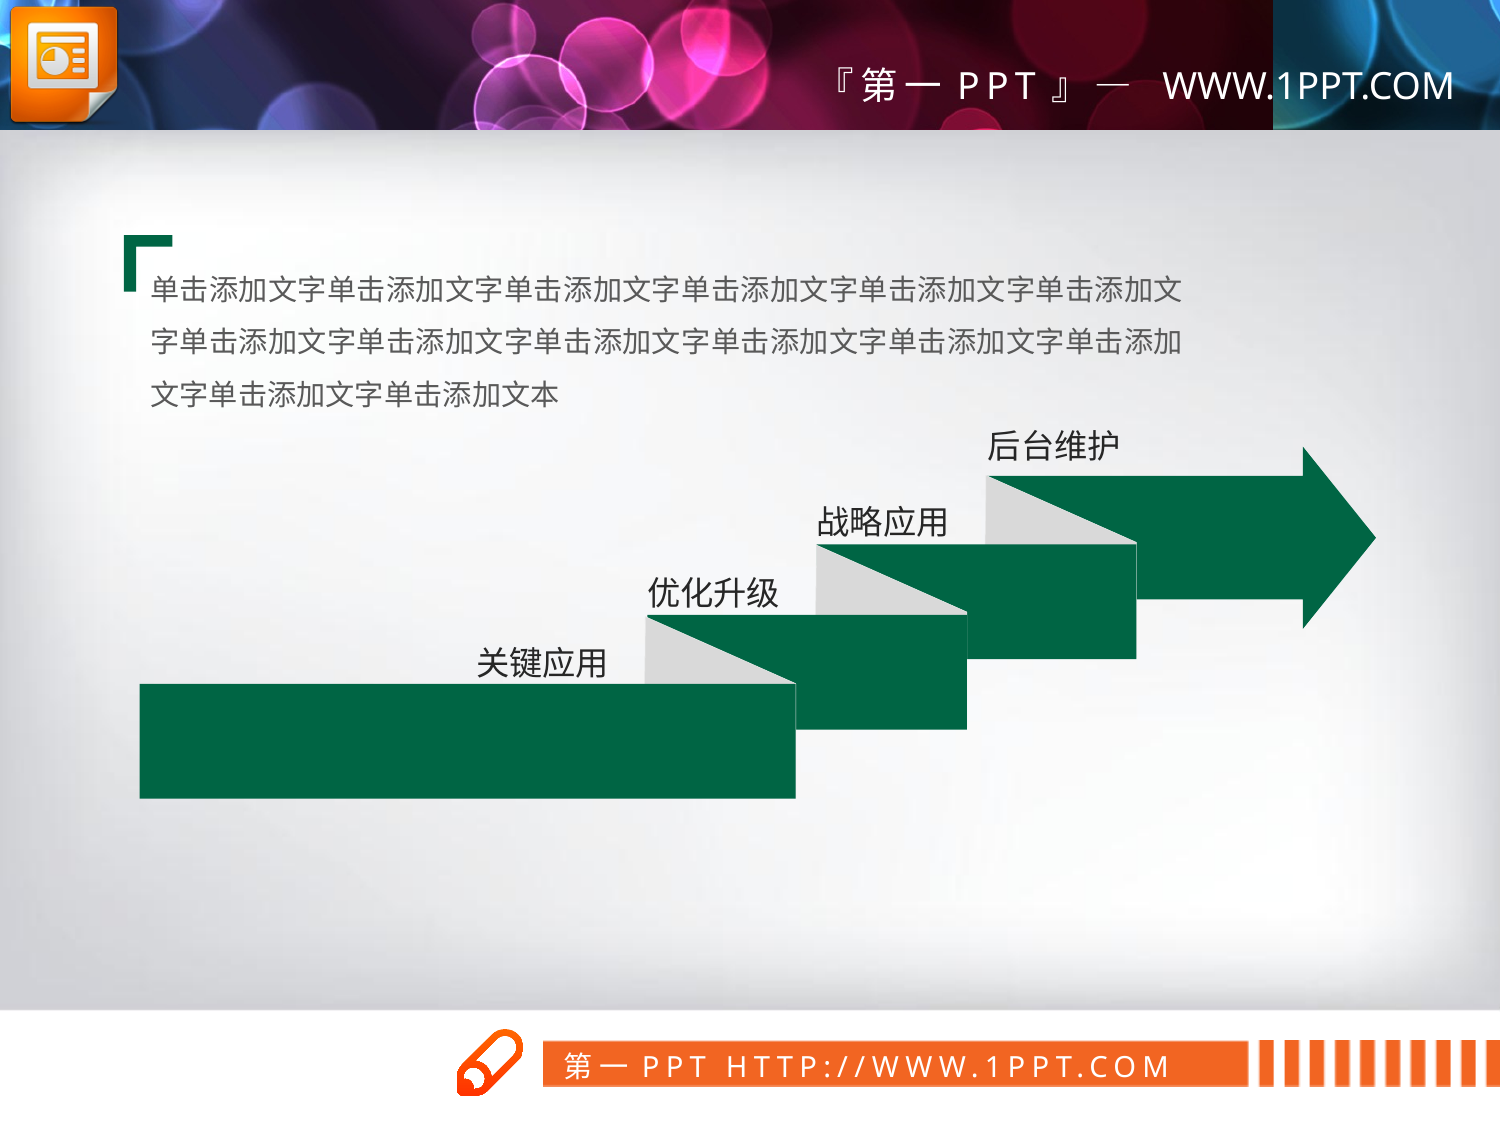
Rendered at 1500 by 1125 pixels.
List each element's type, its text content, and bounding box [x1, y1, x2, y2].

text_box [645, 613, 969, 732]
text_box 优化升级 [647, 563, 809, 612]
text_box 后台维护 [987, 419, 1150, 465]
text_box [813, 543, 969, 613]
text_box [642, 614, 797, 682]
text_box [988, 444, 1378, 631]
text_box [138, 682, 798, 801]
text_box [122, 233, 174, 294]
text_box [983, 473, 1139, 659]
picture [543, 1040, 1500, 1087]
text_box 单击添加文字单击添加文字单击添加文字单击添加文字单击添加文字单击添加文字单击添加文字单击添加文字单击添加文字单击添加文字单击添加文字单击添加文字单击添加文字单击添加文本 [135, 246, 1199, 419]
text_box 关键应用 [476, 634, 638, 683]
picture [0, 0, 1500, 1012]
text_box [815, 542, 1138, 661]
text_box 战略应用 [816, 493, 979, 542]
